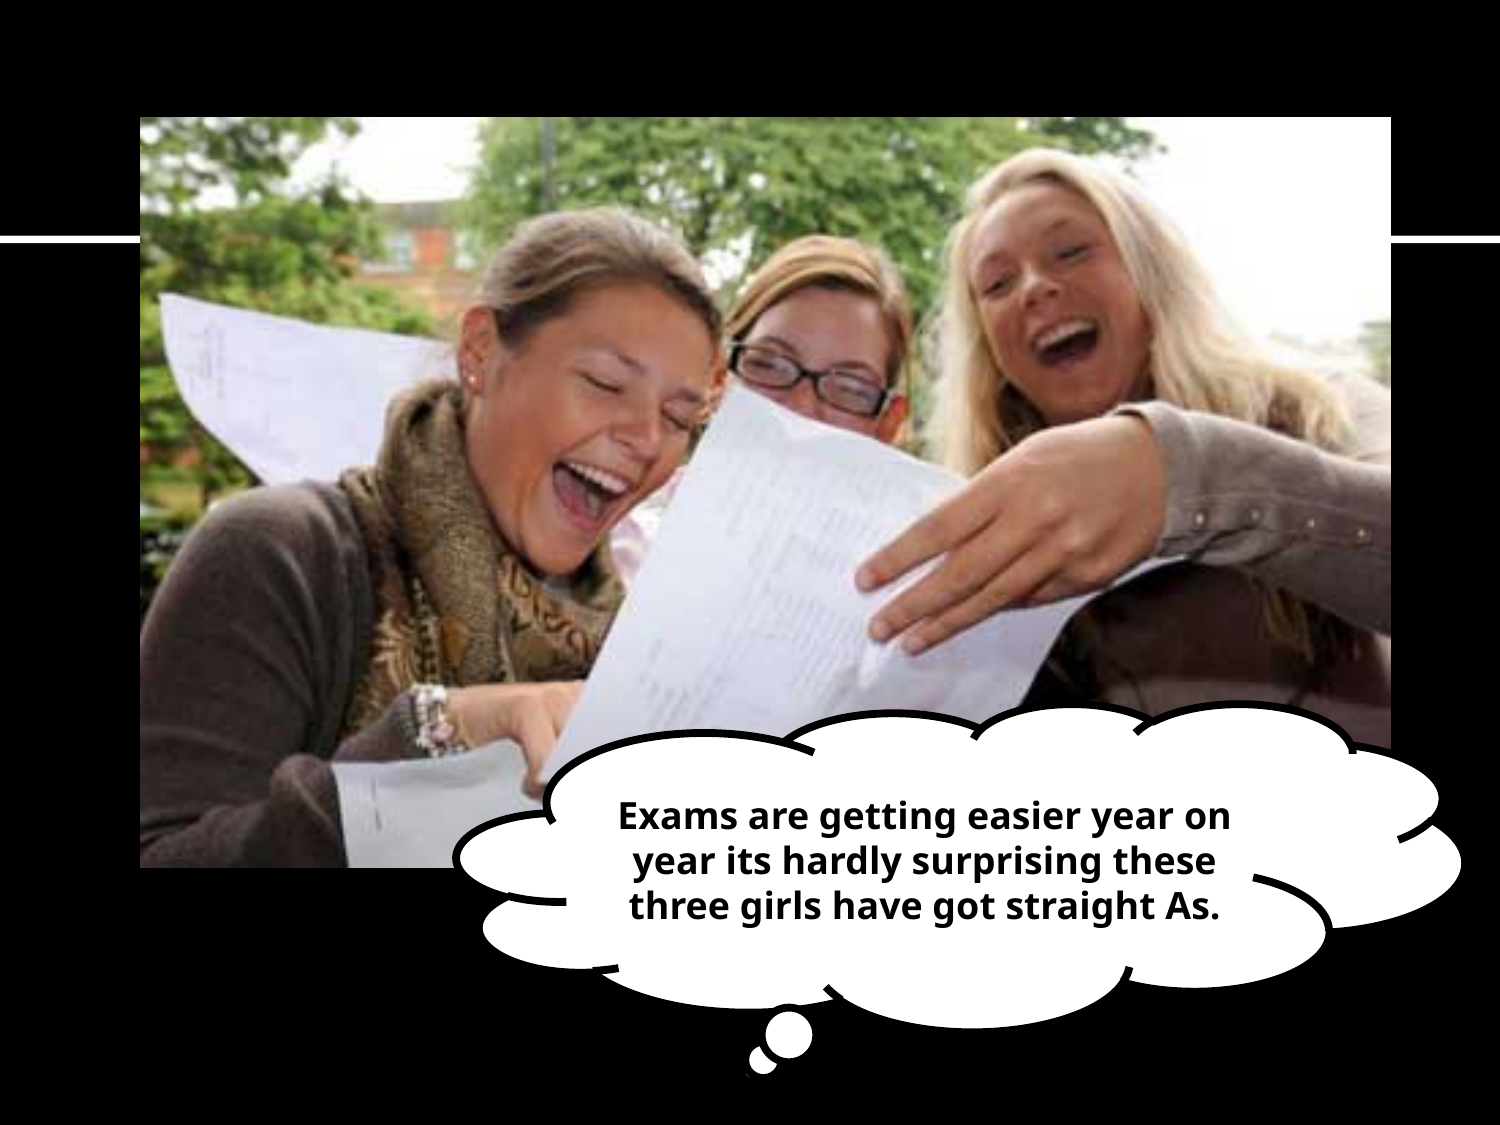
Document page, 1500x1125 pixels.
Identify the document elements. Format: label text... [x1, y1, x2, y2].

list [140, 117, 1391, 868]
text_box Exams are getting easier year on year its hardly surprising these three girls have got straight As. [459, 751, 1470, 1086]
